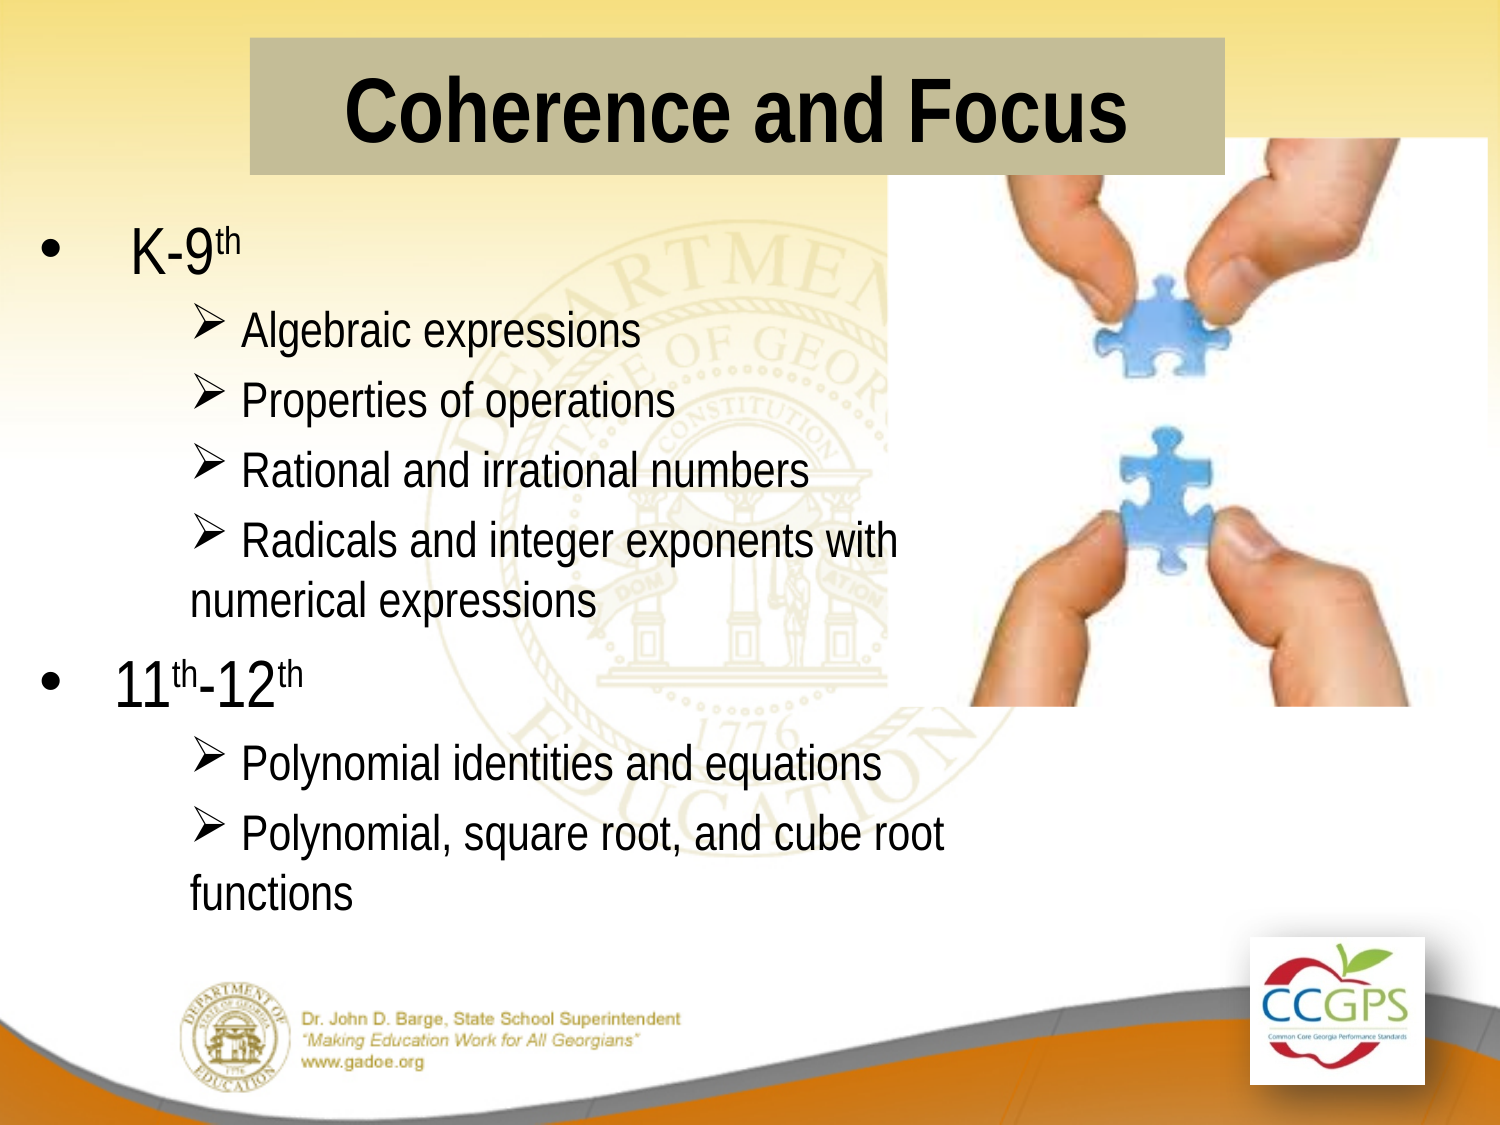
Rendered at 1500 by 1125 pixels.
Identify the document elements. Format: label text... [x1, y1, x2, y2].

picture [0, 0, 1500, 1125]
subtitle K-9th Algebraic expressions Properties of operations Rational and irrational numbers Radicals and integer exponents with numerical expressions 11th-12th Polynomial identities and equations Polynomial, square root, and cube root functions [24, 199, 1001, 1063]
title Coherence and Focus [249, 37, 1226, 176]
